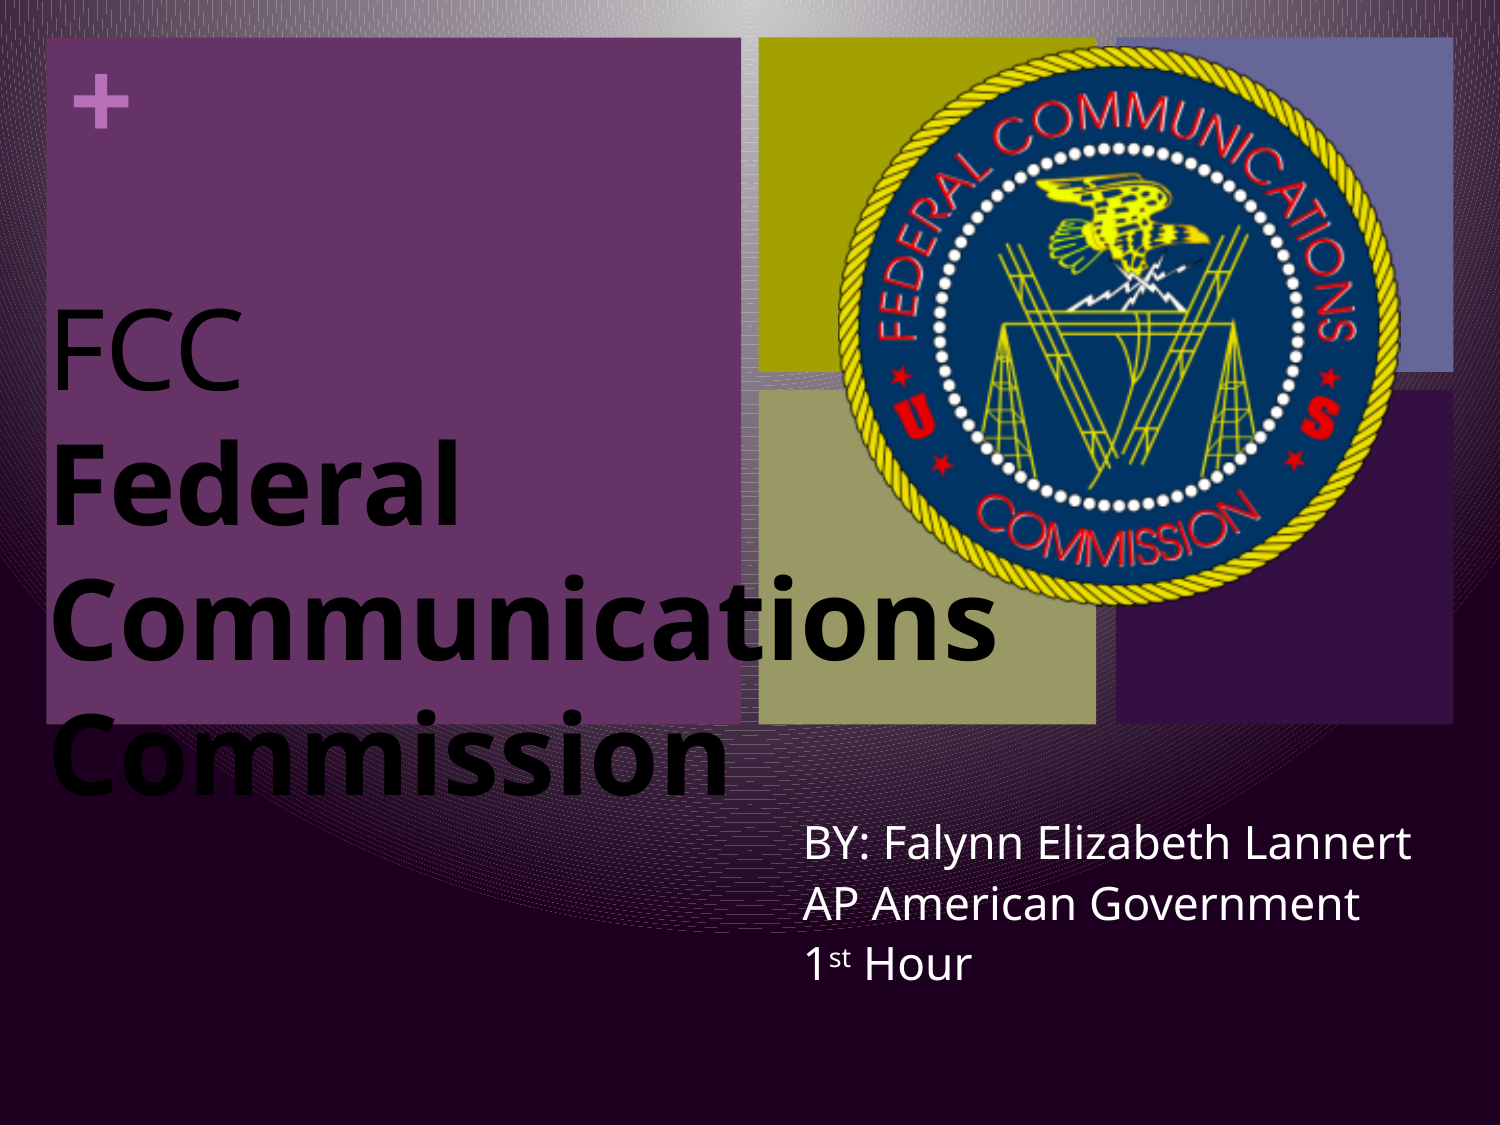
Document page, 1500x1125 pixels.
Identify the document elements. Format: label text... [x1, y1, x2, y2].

subtitle BY: Falynn Elizabeth Lannert AP American Government 1st Hour [787, 805, 1450, 1036]
title FCC Federal Communications Commission [32, 270, 1308, 944]
picture [837, 46, 1402, 608]
